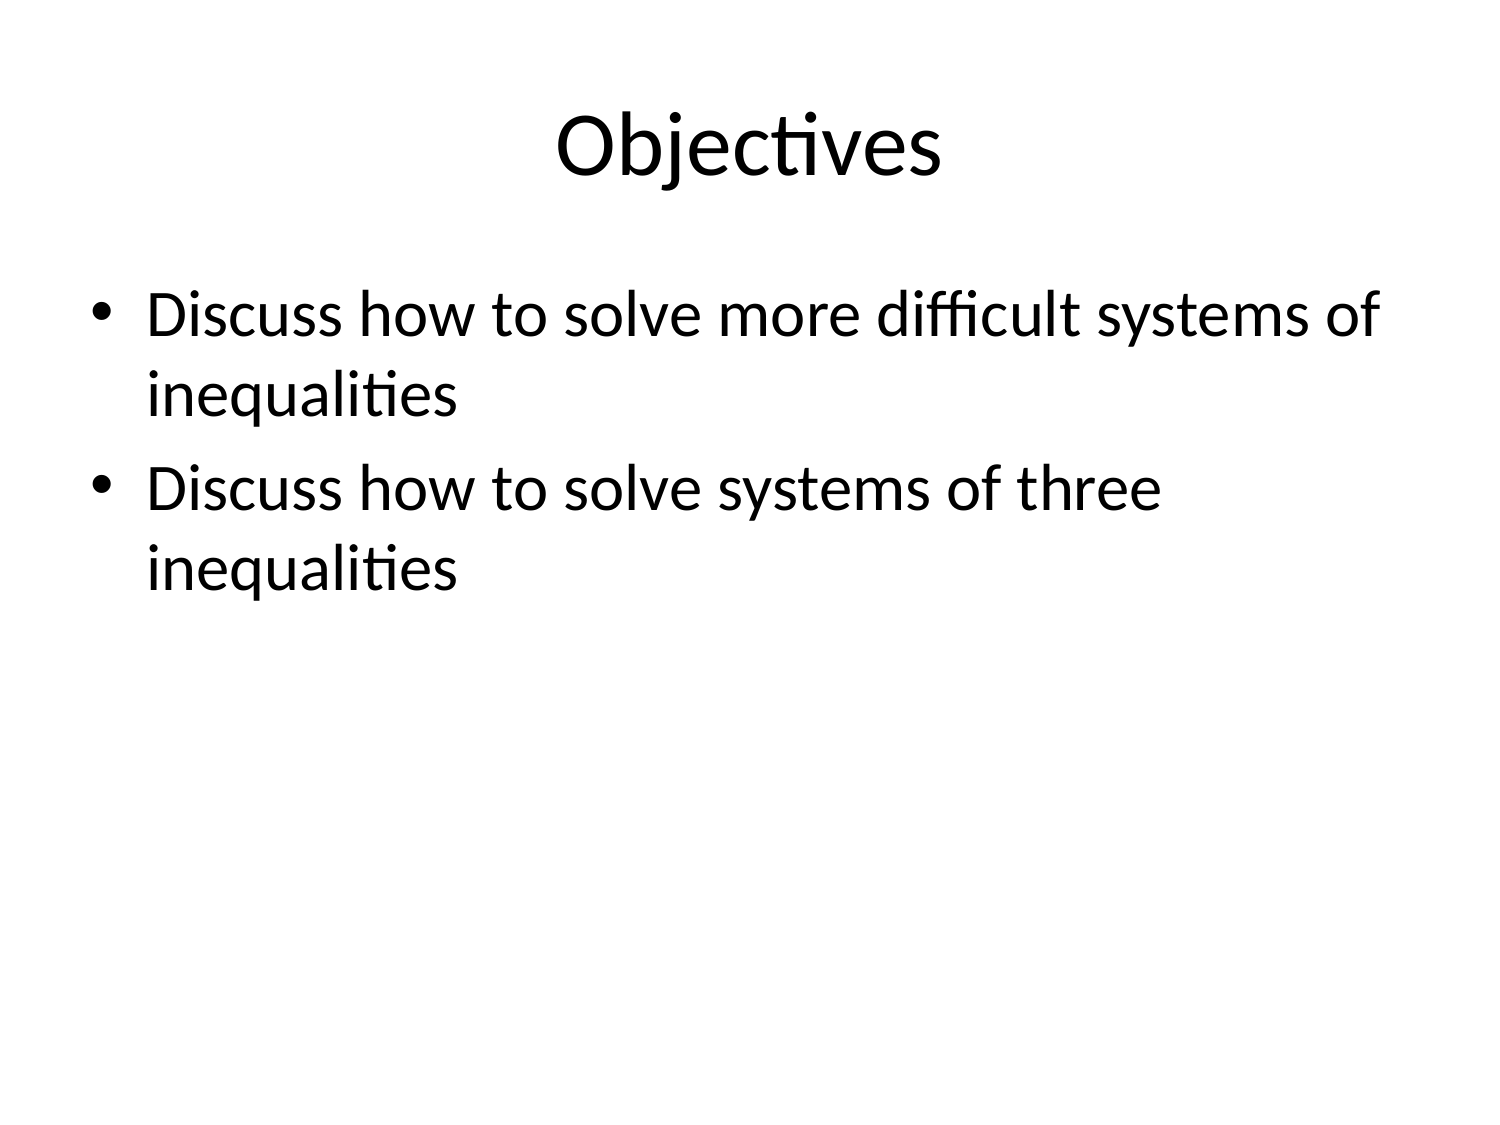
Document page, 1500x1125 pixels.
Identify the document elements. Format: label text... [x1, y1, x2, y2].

list Discuss how to solve more difficult systems of inequalities Discuss how to solve systems of three inequalities [75, 262, 1425, 1005]
title Objectives [75, 45, 1425, 233]
